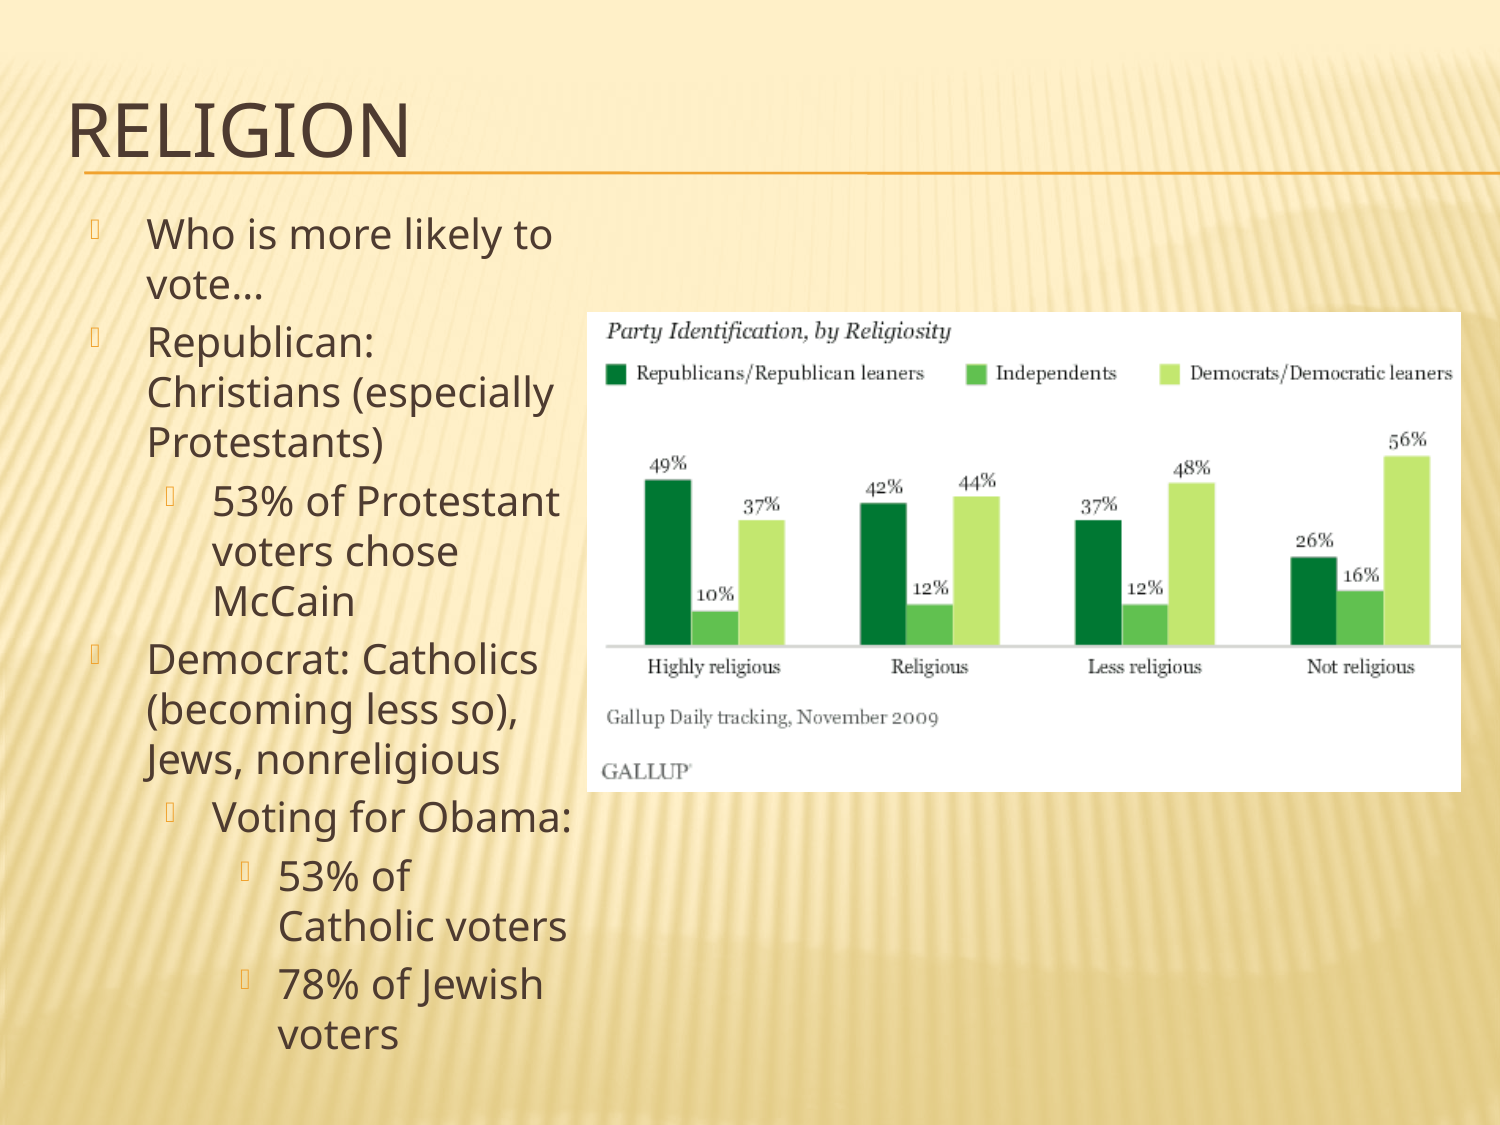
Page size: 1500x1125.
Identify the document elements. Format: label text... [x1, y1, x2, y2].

title Religion [50, 75, 1475, 213]
picture [587, 312, 1461, 792]
list Who is more likely to vote… Republican: Christians (especially Protestants) 53% of Protestant voters chose McCain Democrat: Catholics (becoming less so), Jews, nonreligious Voting for Obama: 53% of Catholic voters 78% of Jewish voters [75, 200, 588, 1075]
